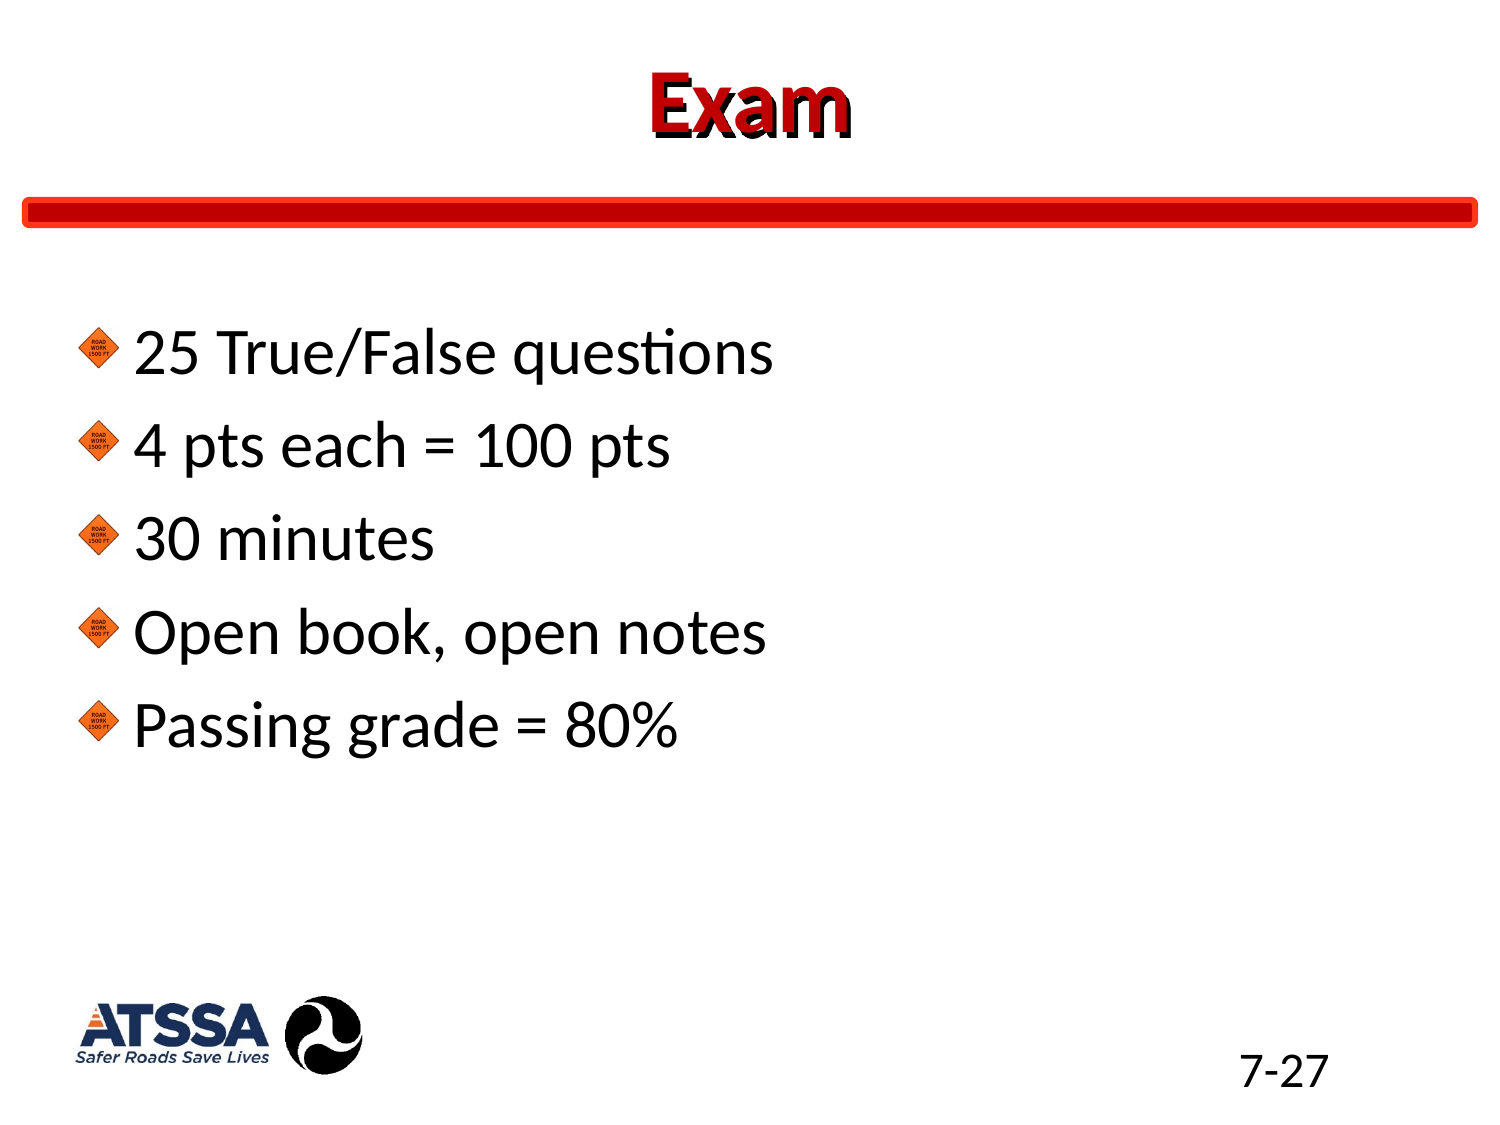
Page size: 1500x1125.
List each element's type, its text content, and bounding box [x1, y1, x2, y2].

list 25 True/False questions 4 pts each = 100 pts 30 minutes Open book, open notes Passing grade = 80% [62, 299, 951, 1076]
picture [77, 606, 120, 649]
picture [77, 419, 120, 462]
title Exam [0, 0, 1500, 193]
picture [77, 699, 120, 742]
picture [77, 513, 120, 556]
picture [77, 326, 120, 369]
